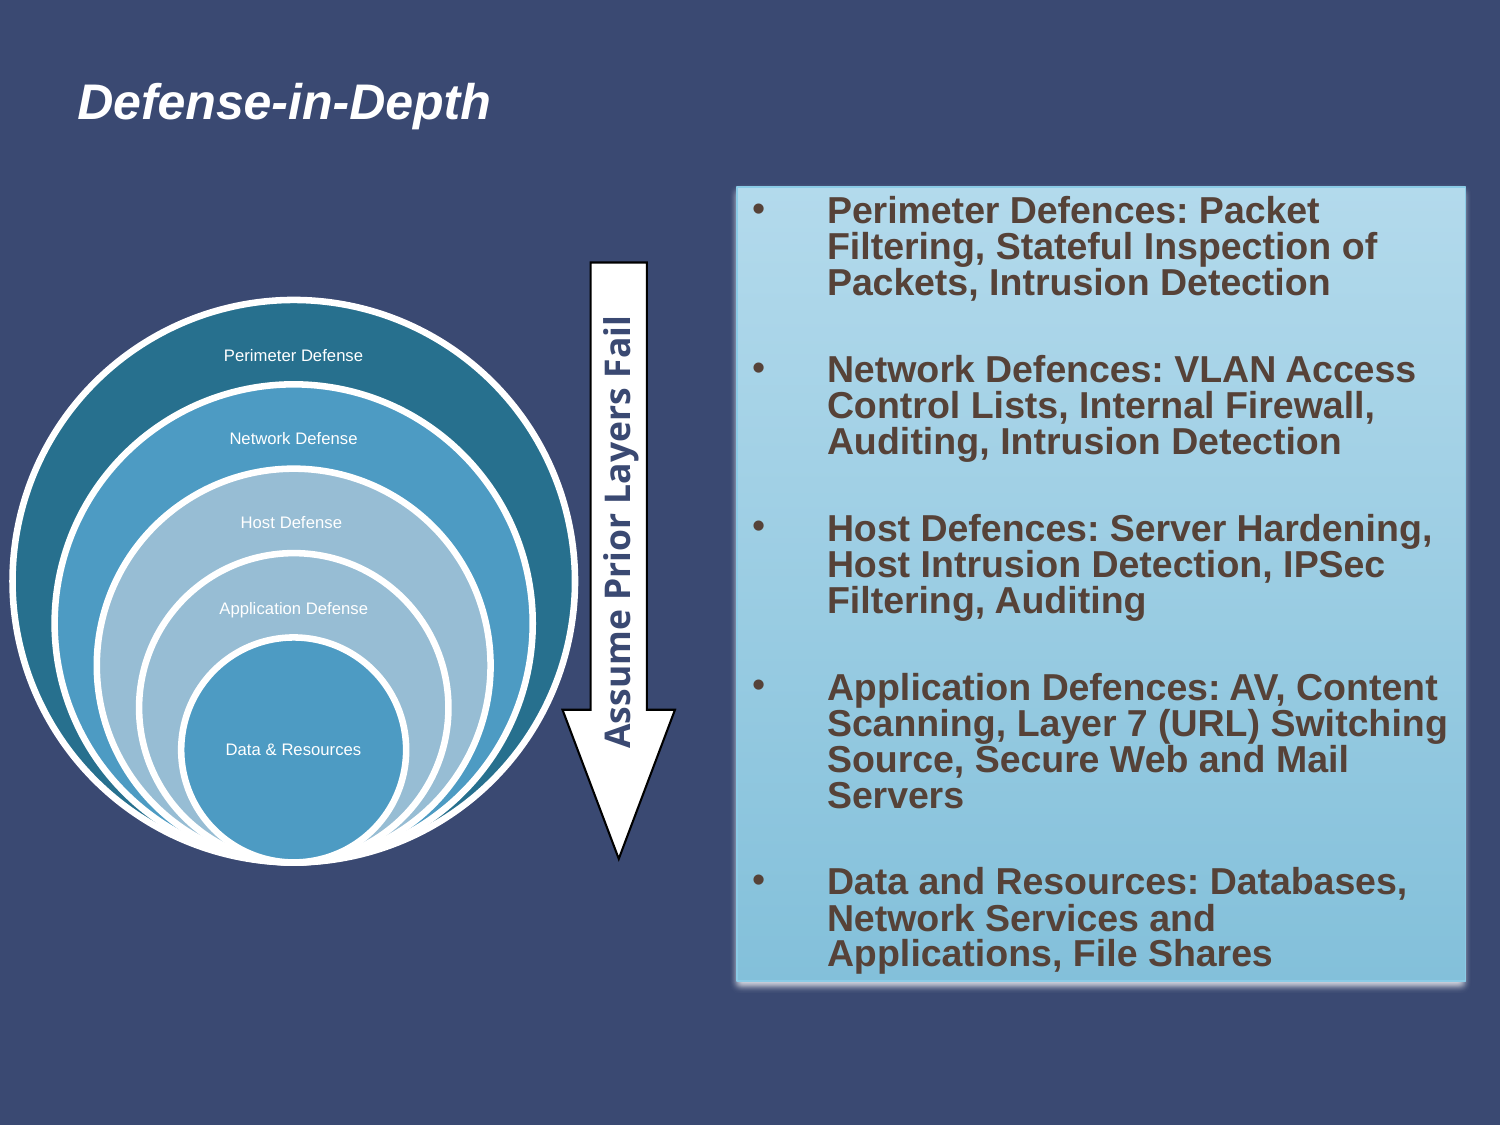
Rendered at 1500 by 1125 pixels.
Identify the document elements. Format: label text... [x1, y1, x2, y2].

text_box Defense-in-Depth [62, 62, 1450, 138]
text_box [12, 211, 576, 951]
text_box [580, 262, 676, 859]
text_box Assume Prior Layers Fail [594, 315, 638, 749]
text_box Perimeter Defences: Packet Filtering, Stateful Inspection of Packets, Intrusion Detection Network Defences: VLAN Access Control Lists, Internal Firewall, Auditing, Intrusion Detection Host Defences: Server Hardening, Host Intrusion Detection, IPSec Filtering, Auditing Application Defences: AV, Content Scanning, Layer 7 (URL) Switching Source, Secure Web and Mail Servers Data and Resources: Databases, Network Services and Applications, File Shares [736, 186, 1466, 982]
